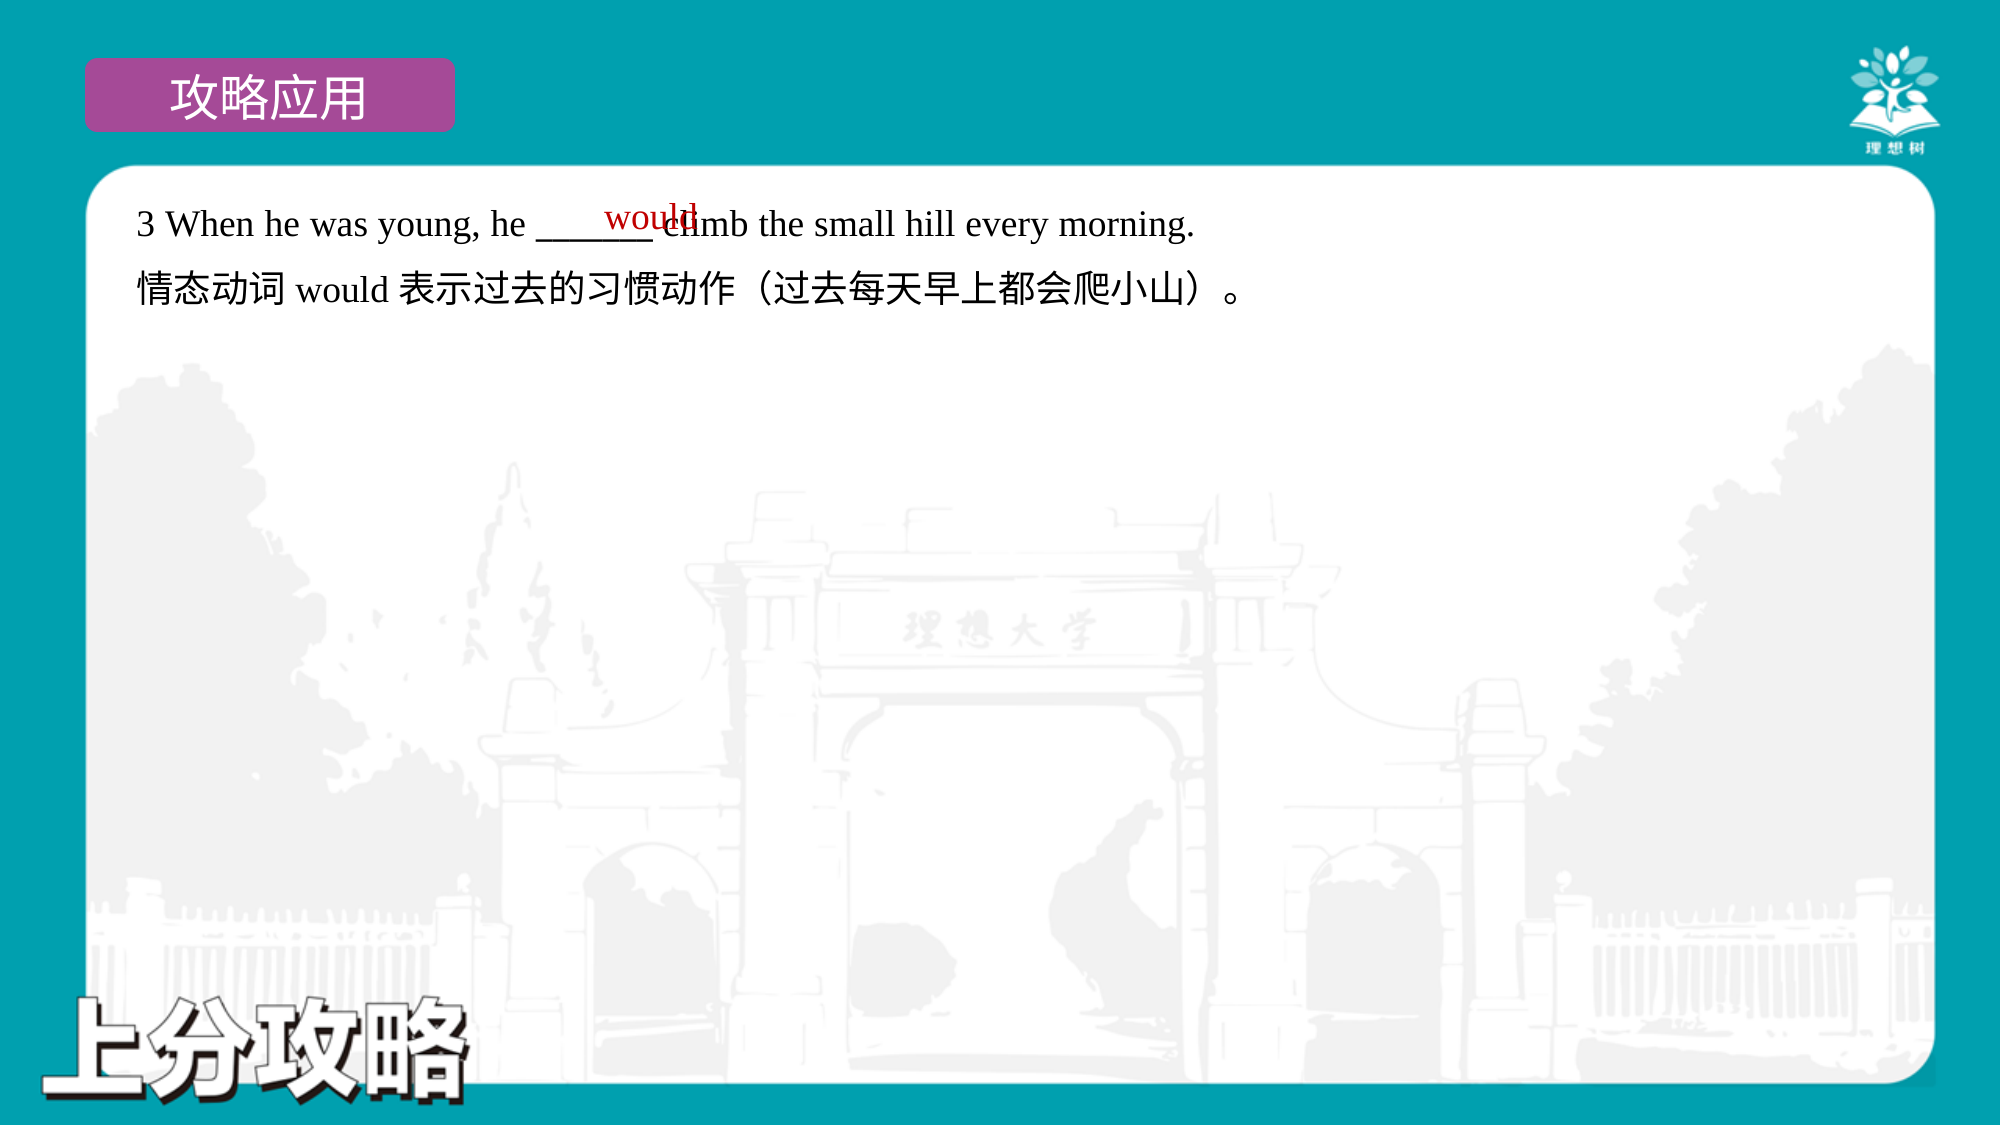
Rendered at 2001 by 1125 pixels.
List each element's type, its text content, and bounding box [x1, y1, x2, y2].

text_box would [590, 170, 712, 230]
text_box 3 When he was young, he _______ climb the small hill every morning. [136, 176, 1865, 237]
picture [0, 0, 2000, 1125]
text_box 情态动词would表示过去的习惯动作（过去每天早上都会爬小山）。 [136, 243, 1865, 303]
